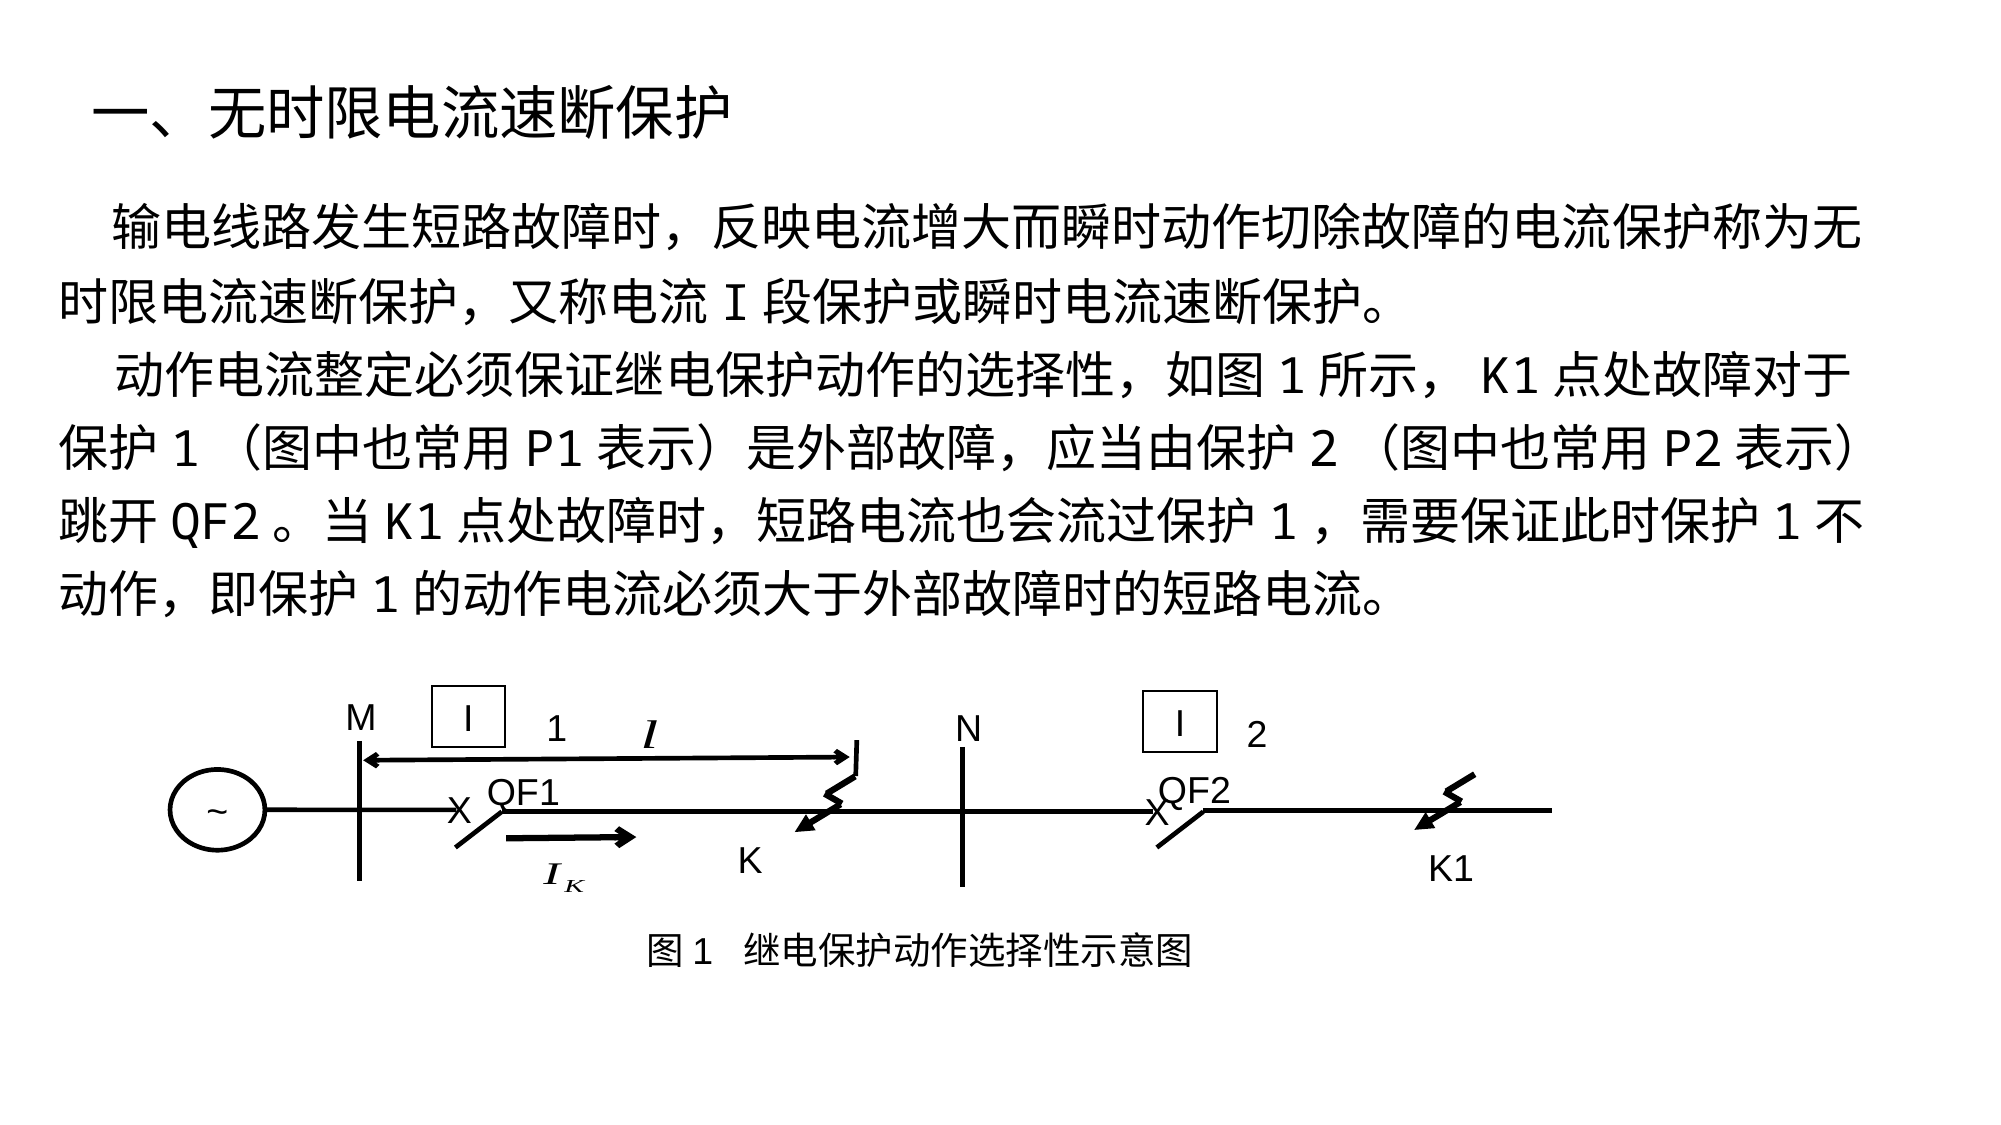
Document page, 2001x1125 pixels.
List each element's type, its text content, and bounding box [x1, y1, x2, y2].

text_box 一、无时限电流速断保护 [76, 68, 1734, 154]
text_box 输电线路发生短路故障时，反映电流增大而瞬时动作切除故障的电流保护称为无时限电流速断保护，又称电流I段保护或瞬时电流速断保护。 动作电流整定必须保证继电保护动作的选择性，如图1所示，K1点处故障对于保护1（图中也常用P1表示）是外部故障，应当由保护2（图中也常用P2表示）跳开QF2。当K1点处故障时，短路电流也会流过保护1，需要保证此时保护1不动作，即保护1的动作电流必须大于外部故障时的短路电流。 [43, 177, 1902, 630]
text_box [169, 686, 1552, 898]
text_box 图1 继电保护动作选择性示意图 [631, 919, 1288, 980]
